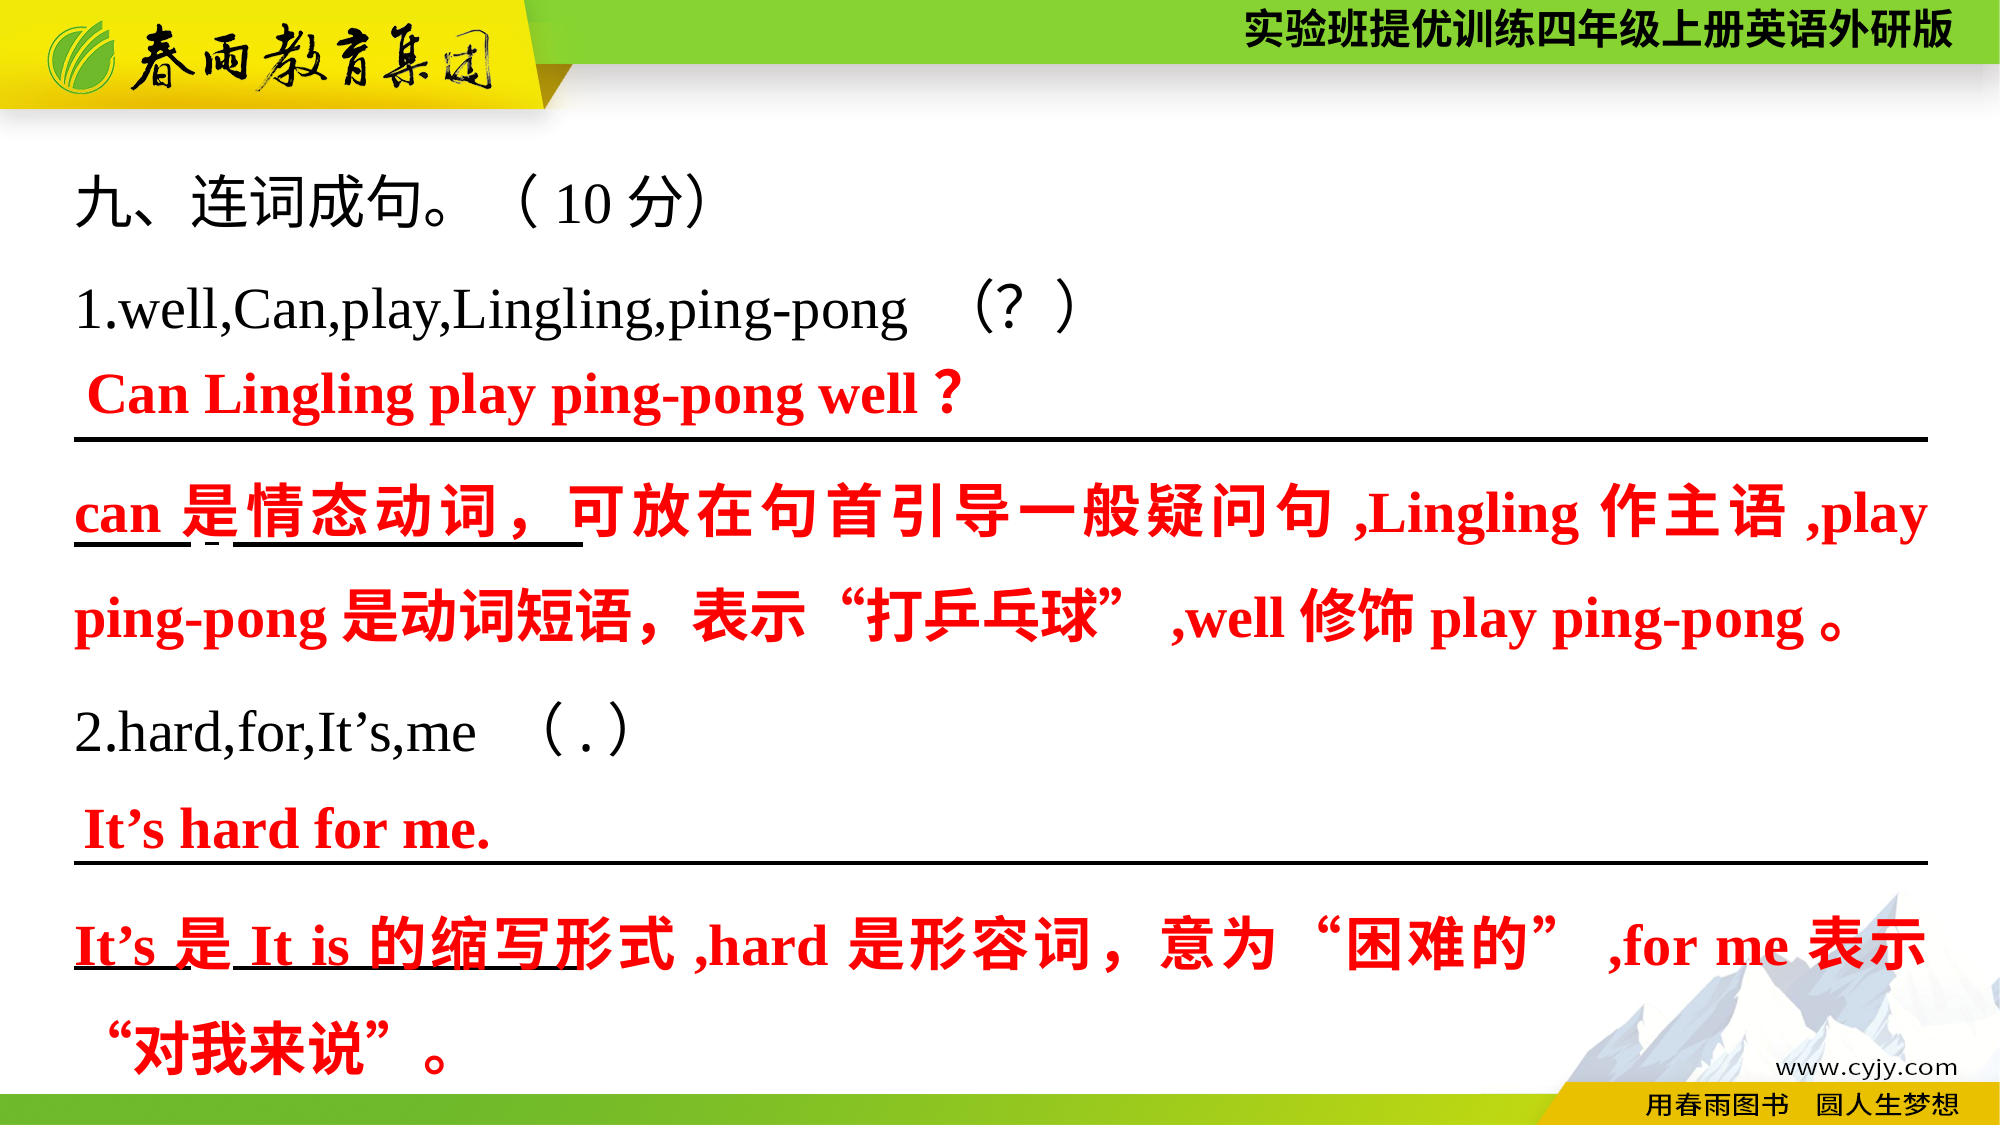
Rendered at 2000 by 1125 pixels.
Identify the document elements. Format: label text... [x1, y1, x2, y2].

text_box can是情态动词，可放在句首引导一般疑问句,Lingling作主语,play ping-pong是动词短语，表示“打乒乓球”,well修饰play ping-pong。 [59, 431, 1944, 650]
text_box 2.hard,for,It’s,me （.） . [59, 650, 1944, 865]
text_box It’s是It is的缩写形式,hard是形容词，意为“困难的”,for me表示“对我来说”。 [59, 865, 1944, 1090]
text_box It’s hard for me. [68, 747, 1953, 868]
list 九、连词成句。（10分） 1.well,Can,play,Lingling,ping-pong （？） . [59, 122, 1944, 431]
picture [0, 0, 2000, 1125]
text_box Can Lingling play ping-pong well？ [71, 312, 1956, 433]
